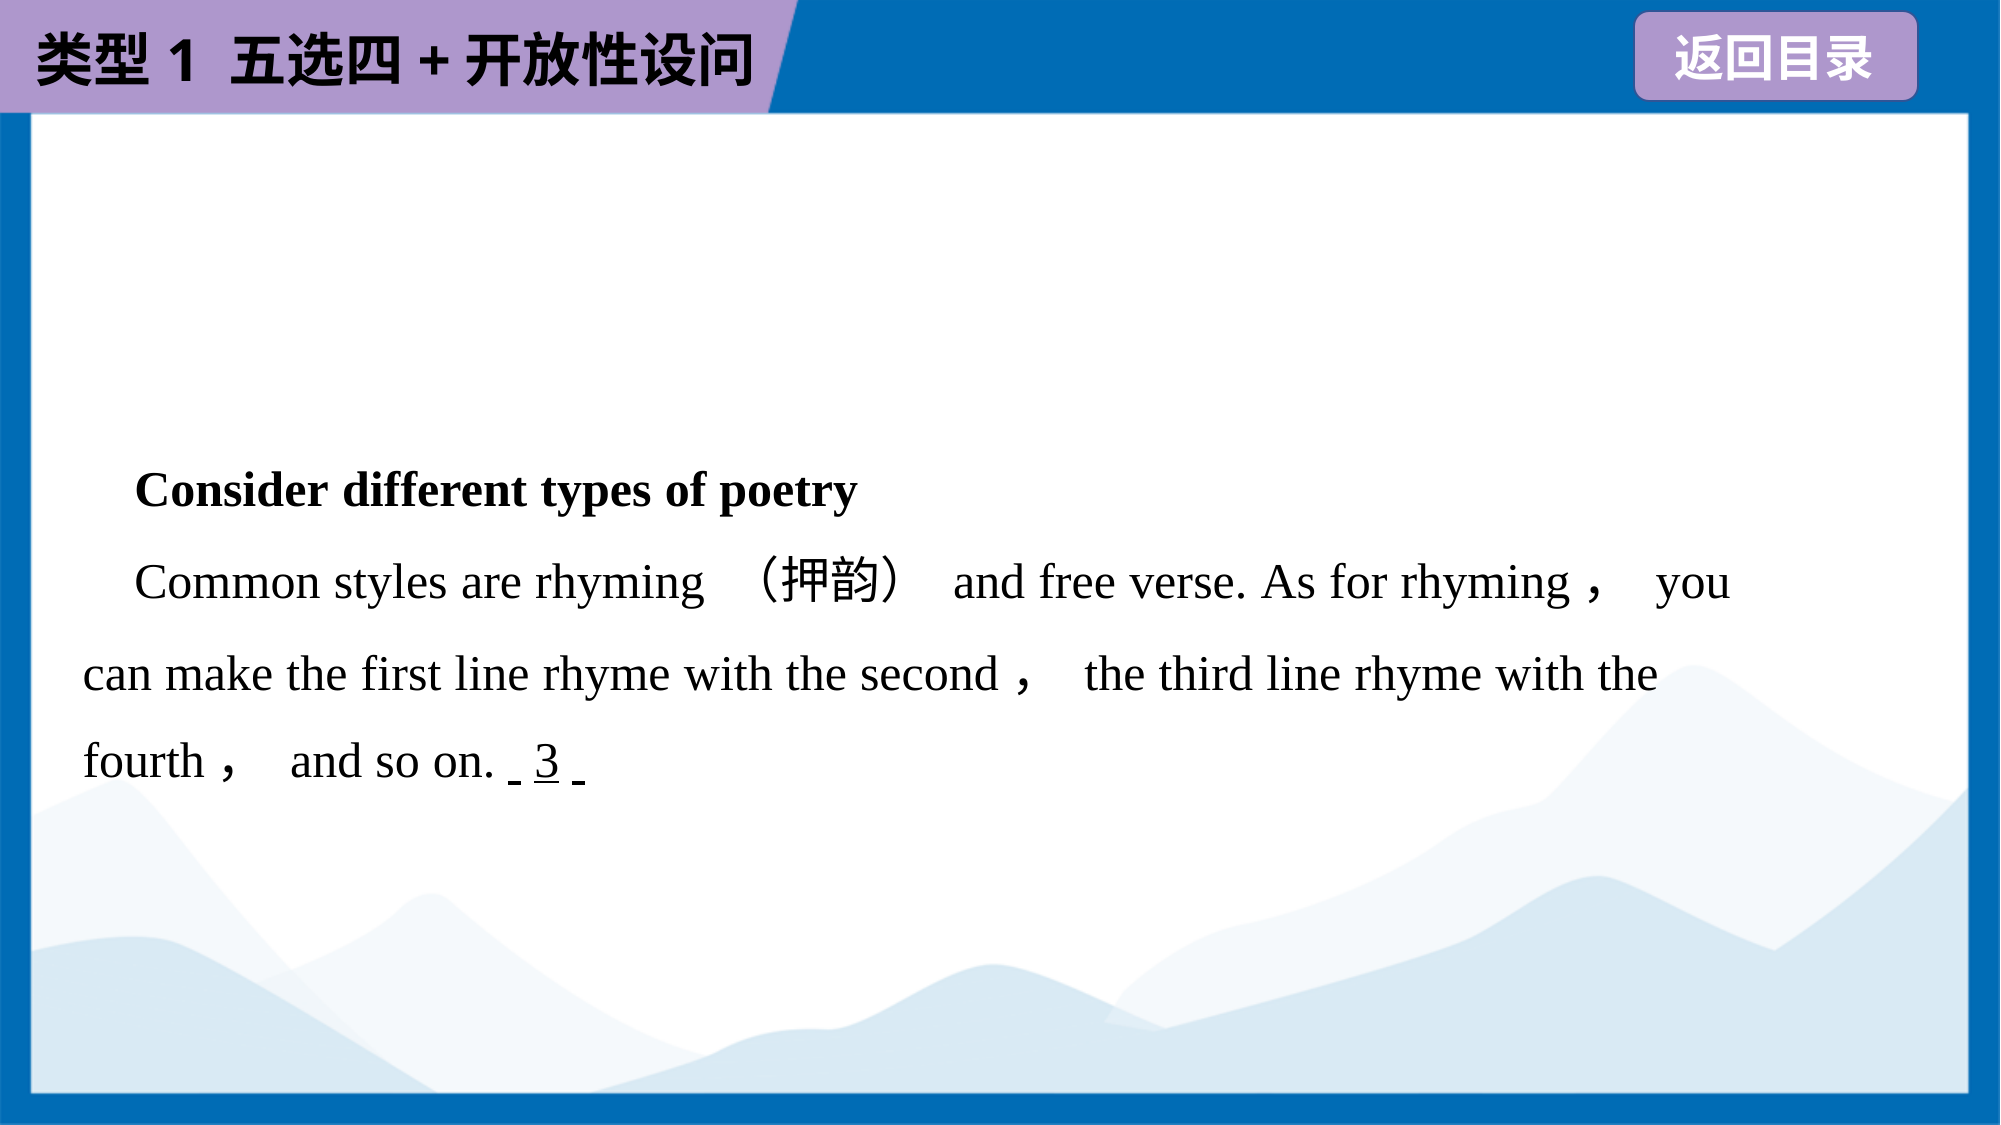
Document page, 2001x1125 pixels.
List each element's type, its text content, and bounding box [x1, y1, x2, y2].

picture [0, 0, 2000, 1125]
text_box Consider different types of poetry Common styles are rhyming （押韵） and free verse. As for rhyming， you can make the first line rhyme with the second， the third line rhyme with the fourth， and so on.. .3. . [82, 424, 1917, 778]
